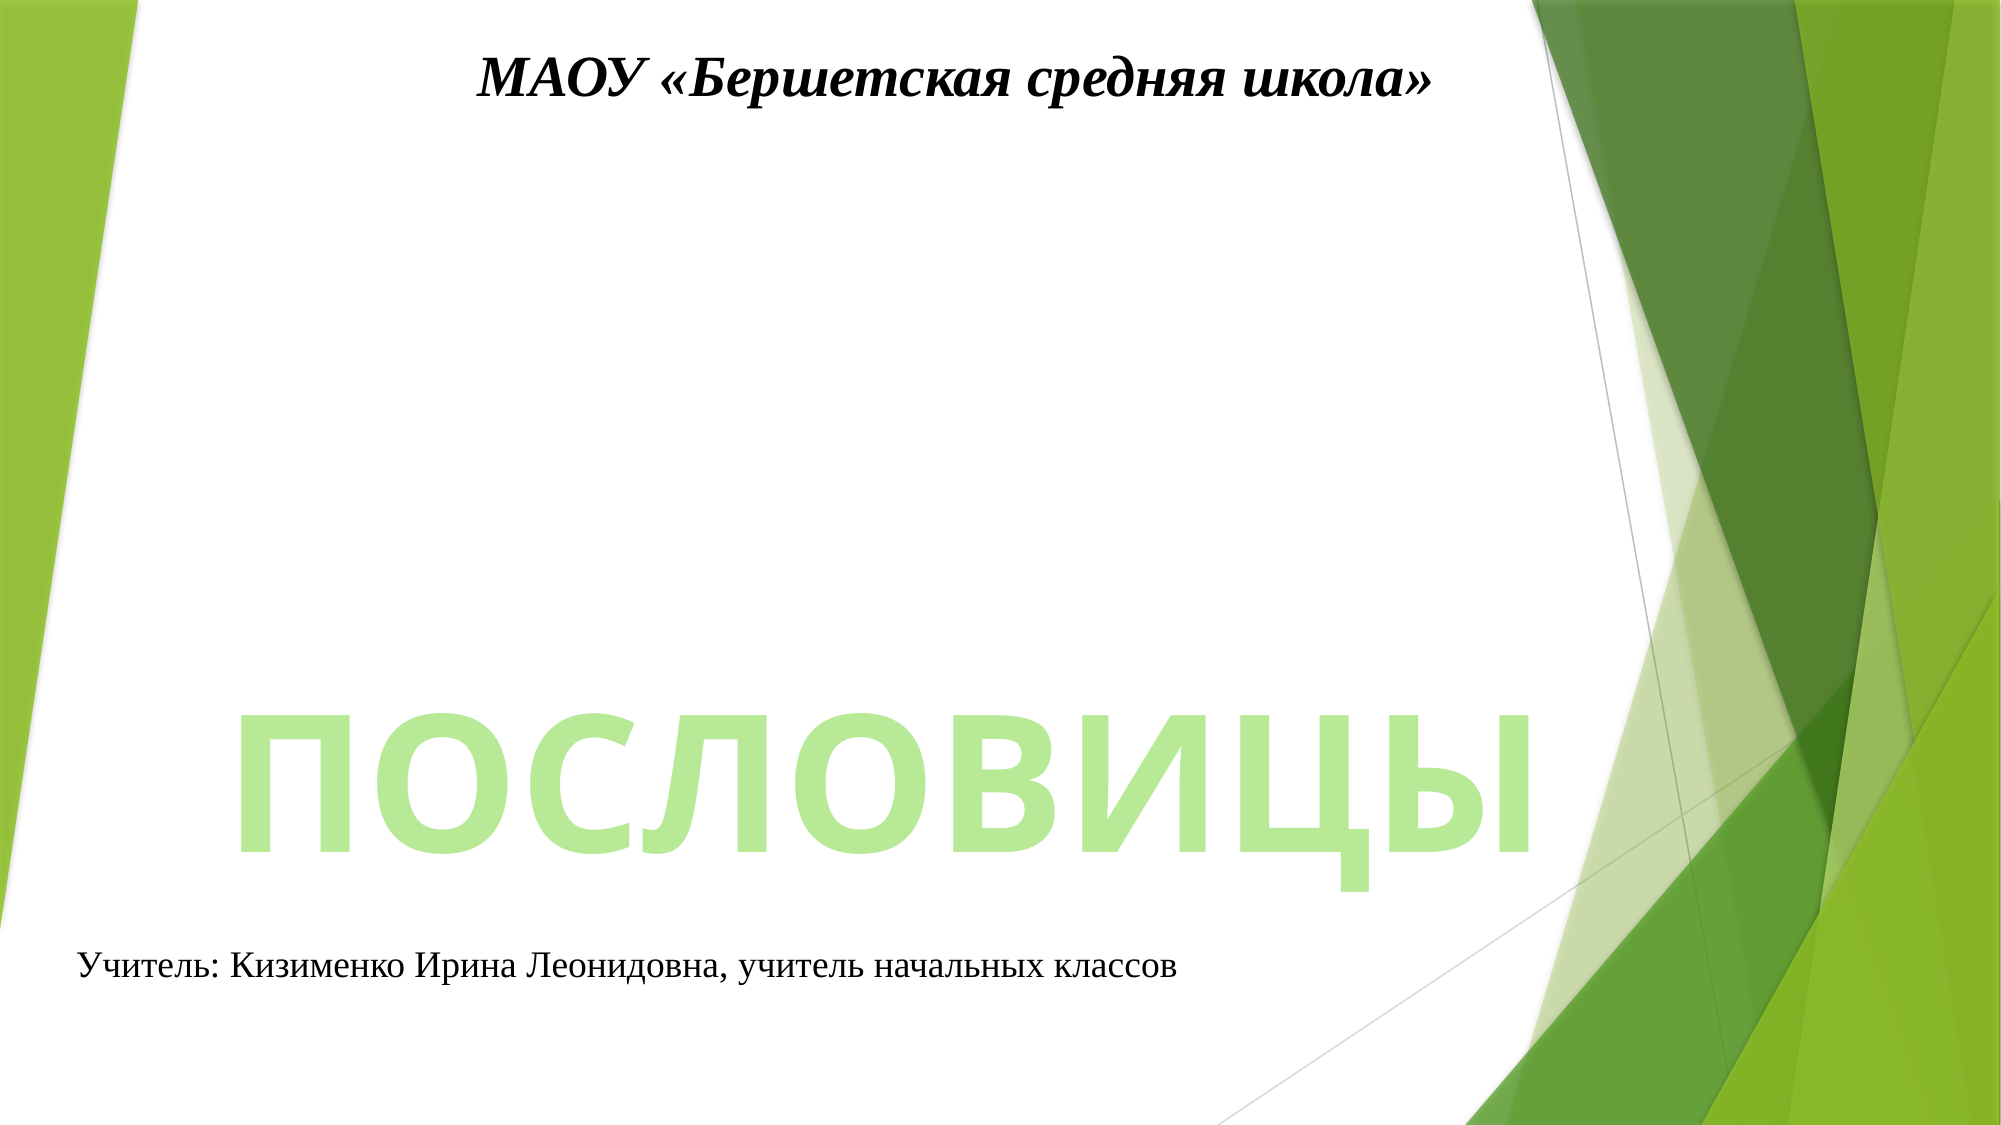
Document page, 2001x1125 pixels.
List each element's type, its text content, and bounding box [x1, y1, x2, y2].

title ПОСЛОВИЦЫ [61, 506, 1561, 899]
text_box МАОУ «Бершетская средняя школа» [462, 30, 1450, 116]
text_box Учитель: Кизименко Ирина Леонидовна, учитель начальных классов [61, 933, 1229, 993]
